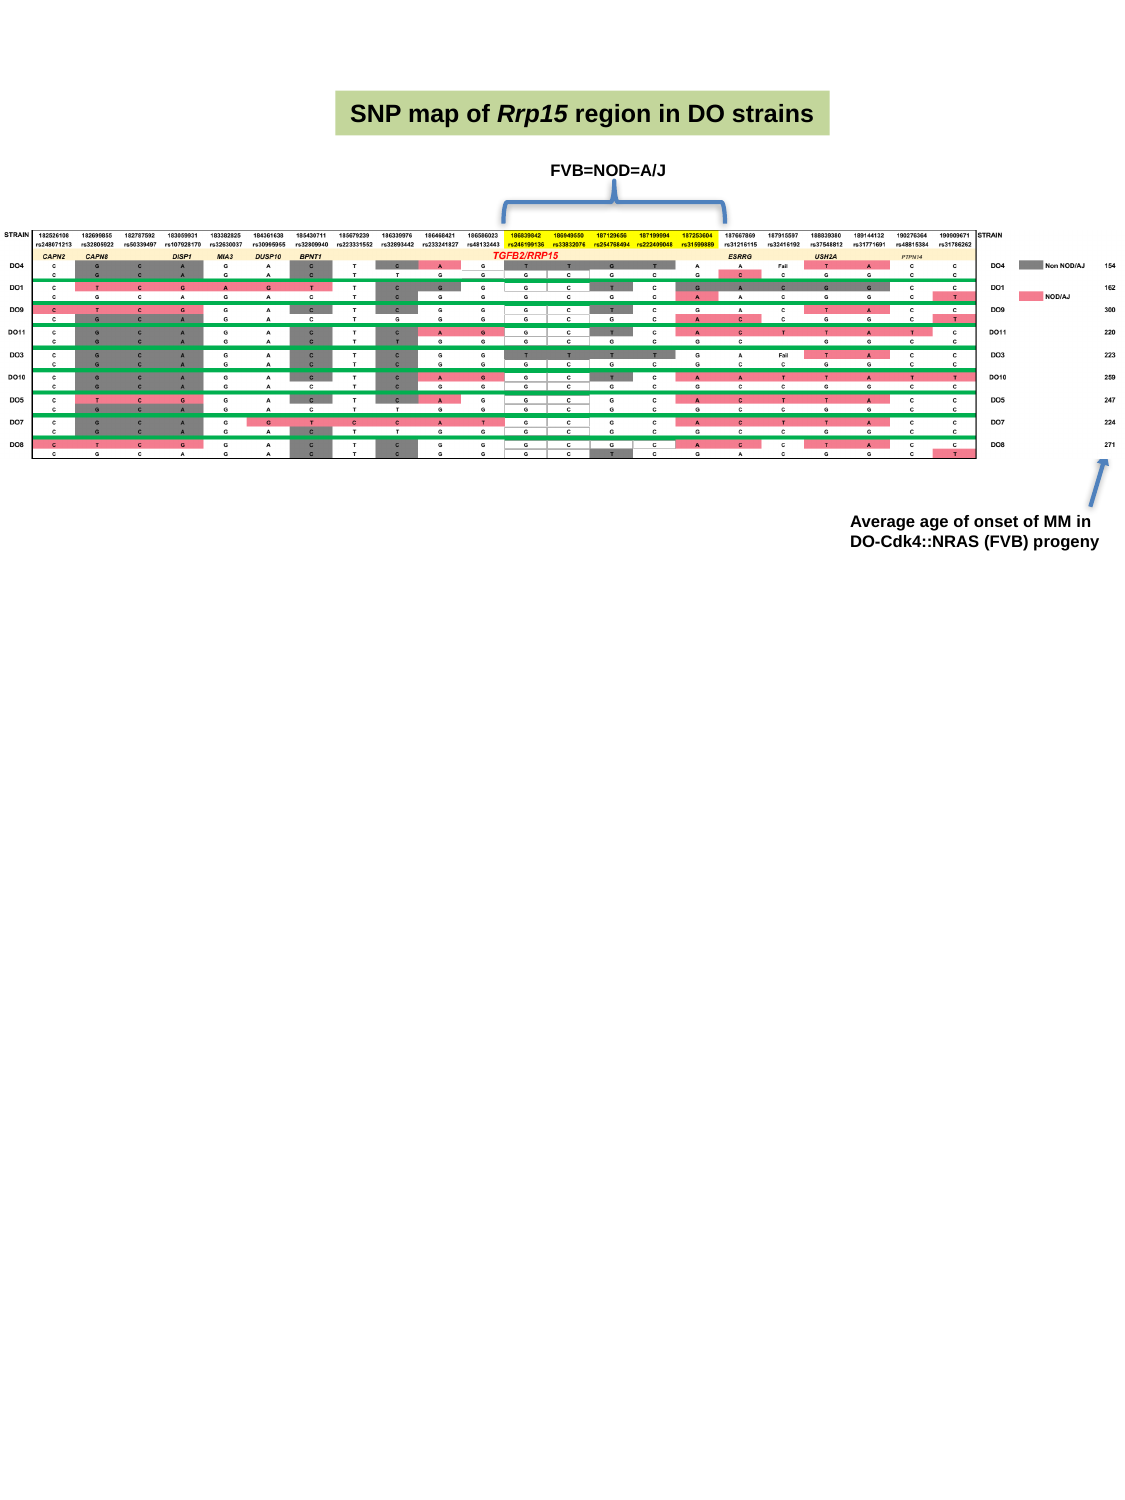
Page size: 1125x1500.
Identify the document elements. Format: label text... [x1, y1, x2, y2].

text_box [503, 180, 726, 224]
text_box SNP map of Rrp15 region in DO strains [335, 90, 830, 136]
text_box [1090, 467, 1107, 507]
text_box Average age of onset of MM in DO-Cdk4::NRAS (FVB) progeny [835, 503, 1115, 558]
text_box FVB=NOD=A/J [535, 152, 682, 188]
picture [0, 230, 1125, 459]
